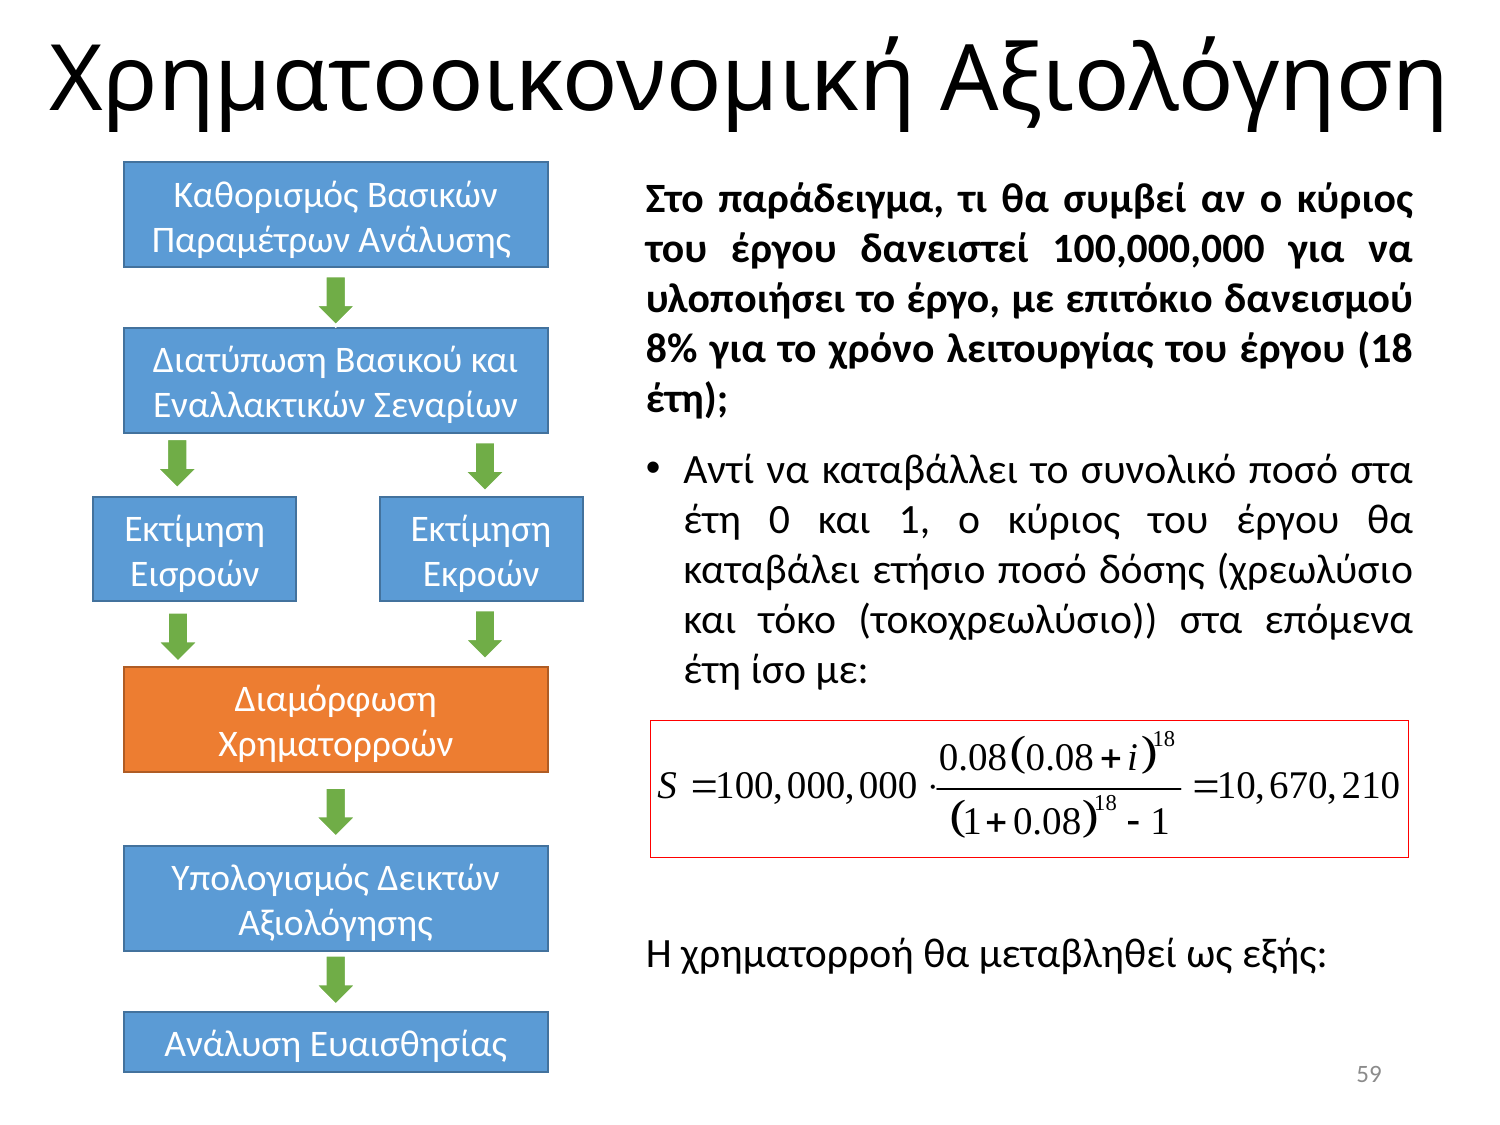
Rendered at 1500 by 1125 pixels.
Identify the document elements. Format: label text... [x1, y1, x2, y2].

title Χρηματοοικονομική Αξιολόγηση [0, 0, 1500, 161]
list Στο παράδειγμα, τι θα συμβεί αν ο κύριος του έργου δανειστεί 100,000,000 για να υλοποιήσει το έργο, με επιτόκιο δανεισμού 8% για το χρόνο λειτουργίας του έργου (18 έτη); Αντί να καταβάλλει το συνολικό ποσό στα έτη 0 και 1, ο κύριος του έργου θα καταβάλει ετήσιο ποσό δόσης (χρεωλύσιο και τόκο (τοκοχρεωλύσιο)) στα επόμενα έτη ίσο με: Η χρηματορροή θα μεταβληθεί ως εξής: [630, 163, 1429, 1006]
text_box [650, 719, 1409, 858]
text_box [93, 162, 583, 1073]
slide_number 59 [1059, 1042, 1397, 1103]
